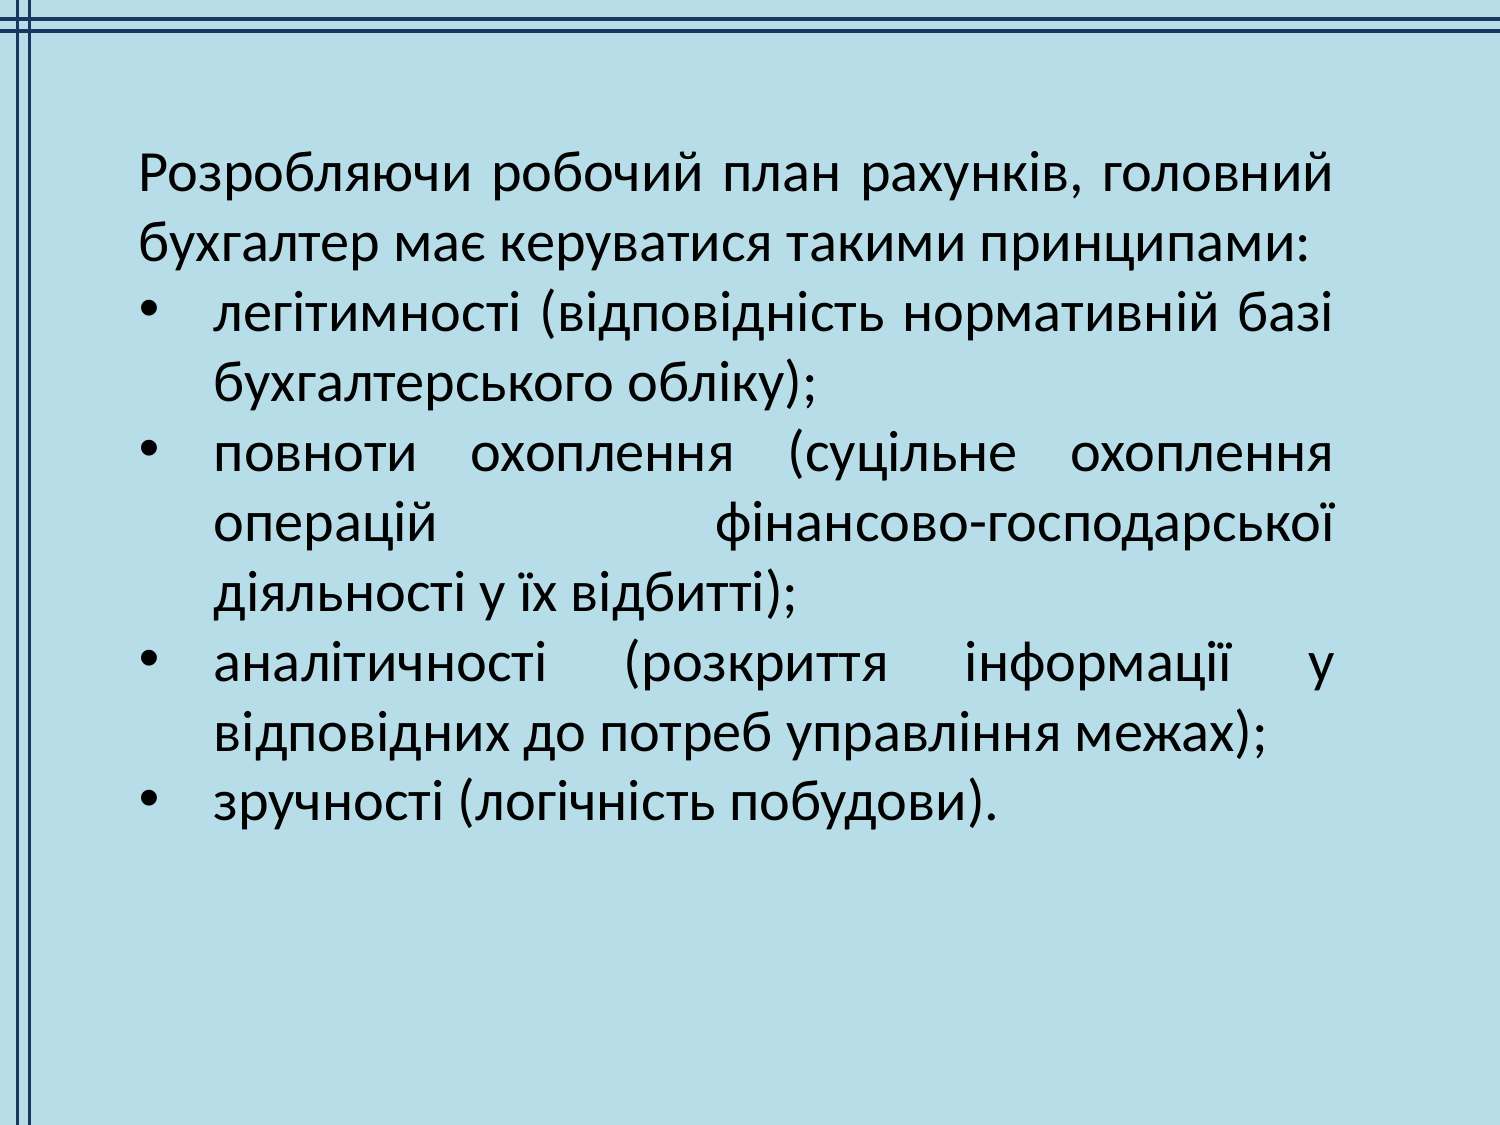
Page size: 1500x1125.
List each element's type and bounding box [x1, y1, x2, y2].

text_box [0, 0, 1500, 1125]
